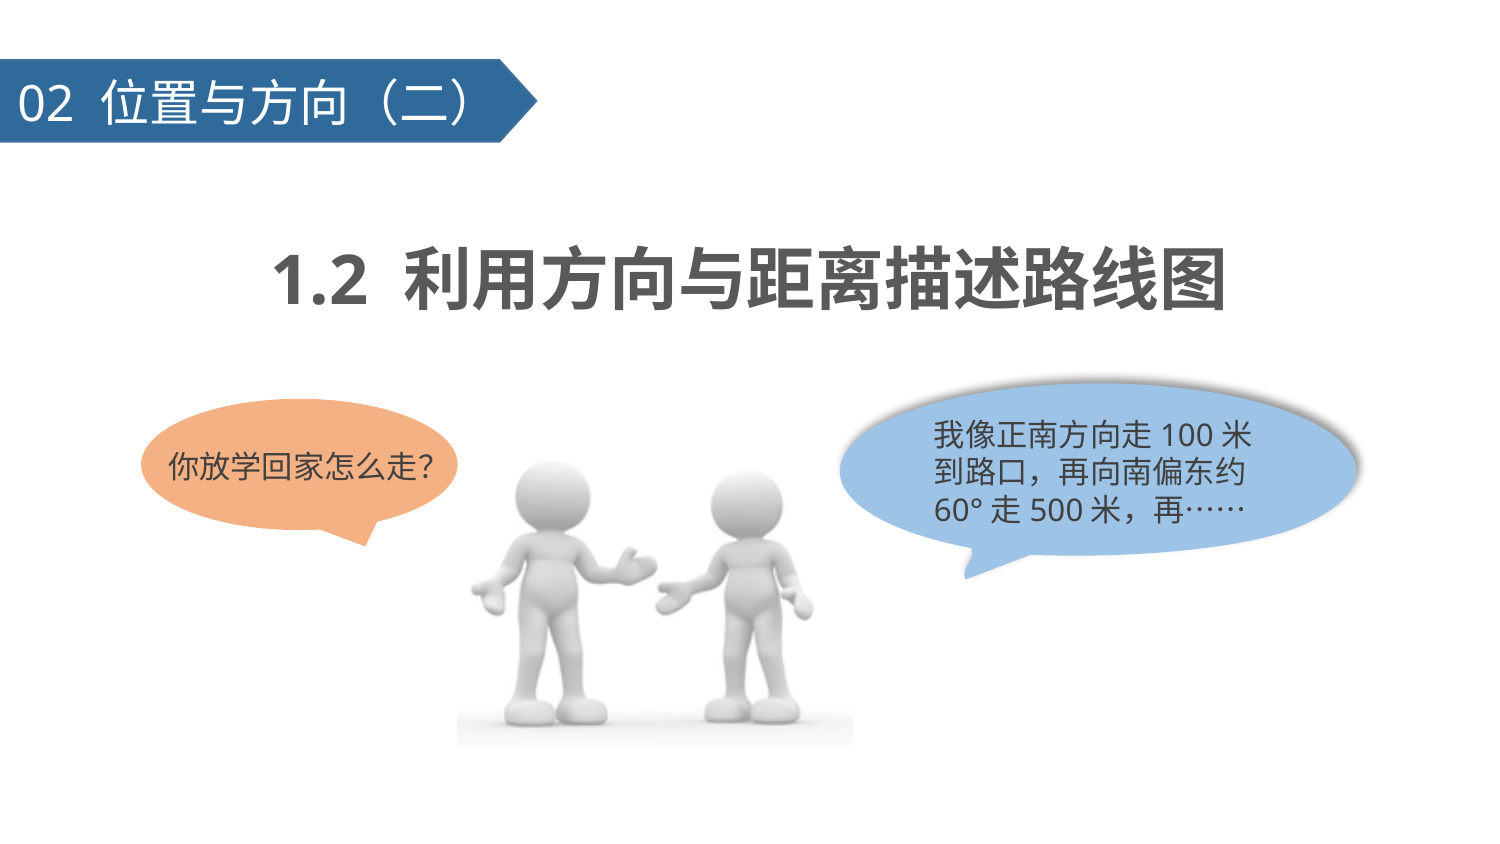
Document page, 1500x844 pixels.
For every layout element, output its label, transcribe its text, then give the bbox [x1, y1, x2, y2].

text_box 1.2 利用方向与距离描述路线图 [0, 205, 1500, 324]
text_box [848, 382, 1357, 581]
text_box 02 位置与方向（二） [0, 60, 537, 142]
text_box 我像正南方向走100米到路口，再向南偏东约60°走500米，再…… [922, 409, 1274, 533]
picture [457, 448, 853, 747]
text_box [141, 398, 458, 531]
